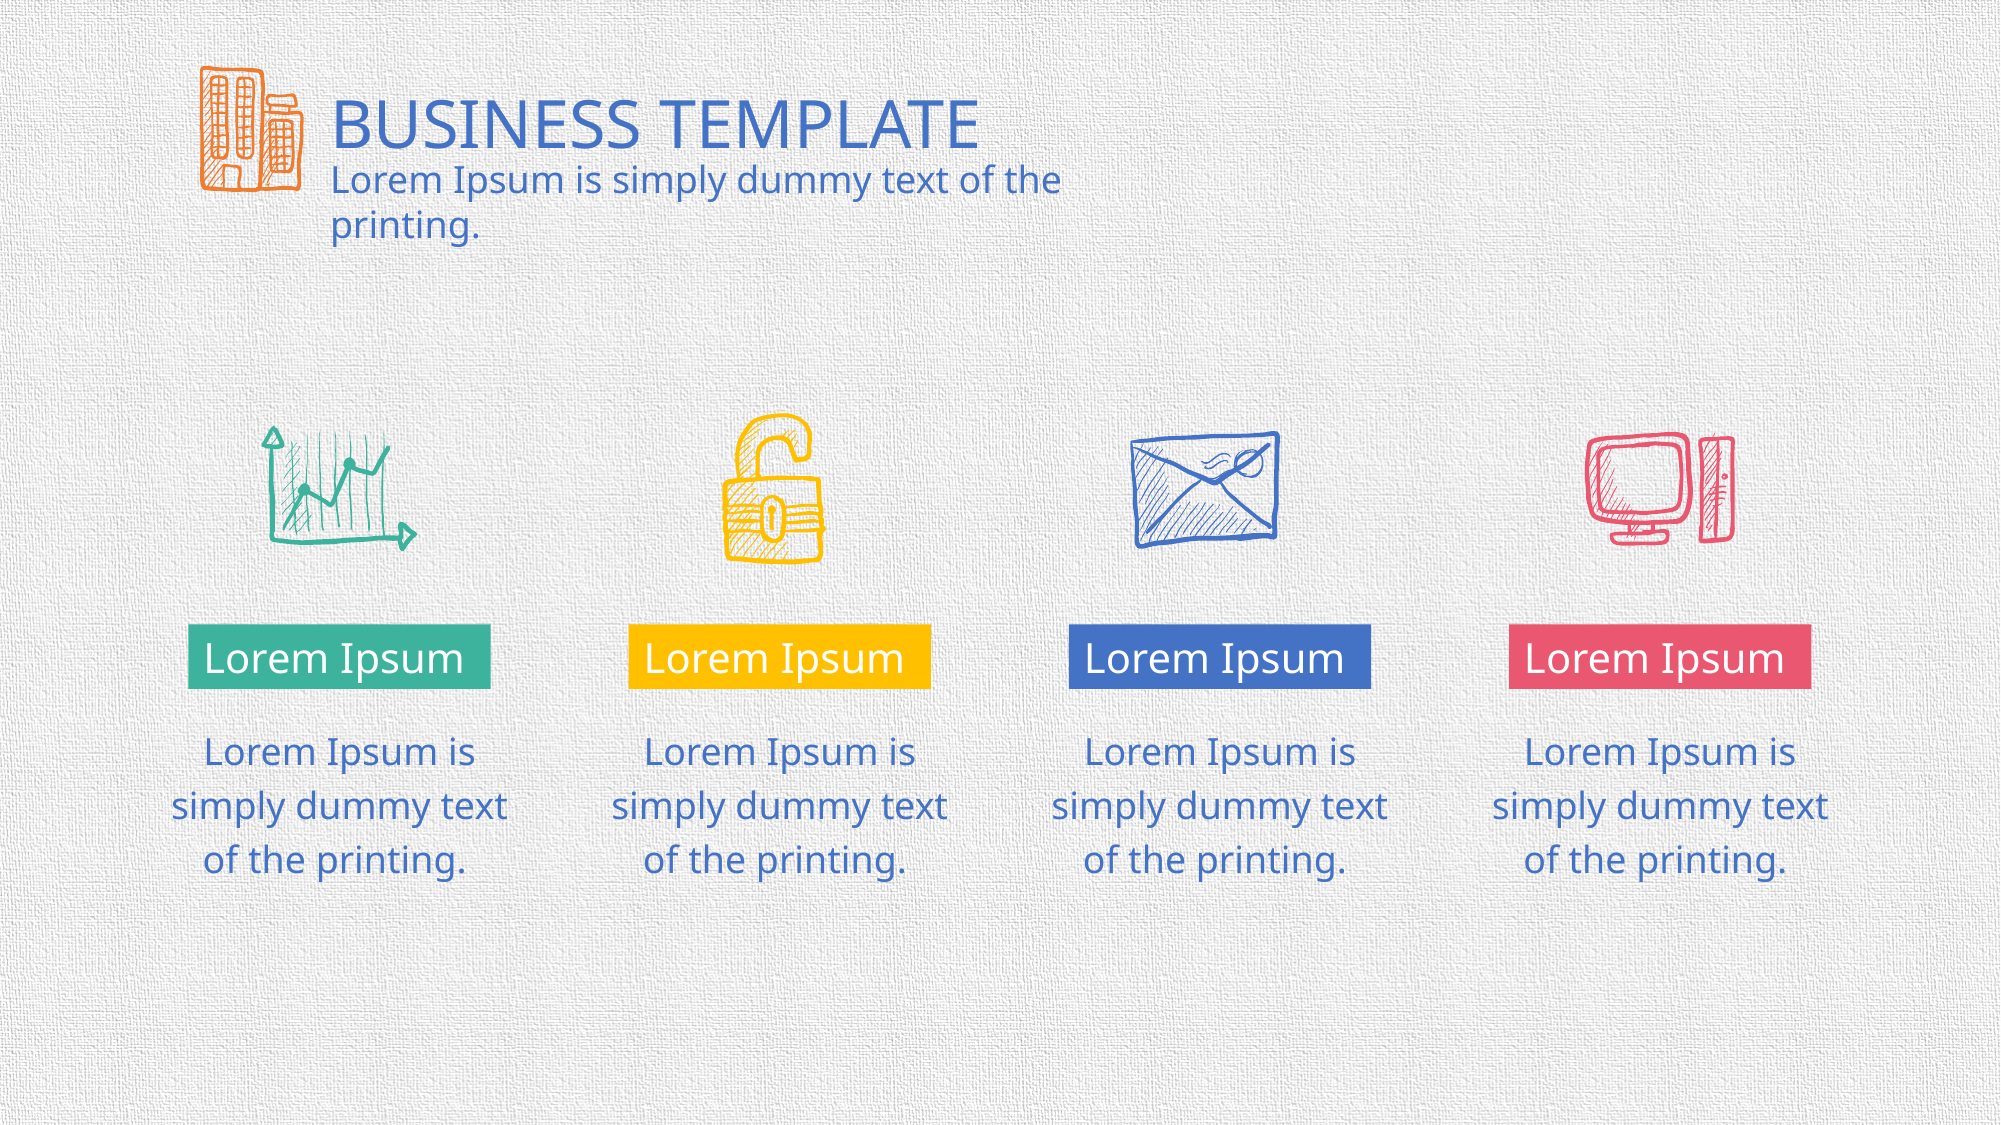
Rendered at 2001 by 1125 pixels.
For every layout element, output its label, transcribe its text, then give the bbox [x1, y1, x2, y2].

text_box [261, 425, 418, 552]
text_box Lorem Ipsum [188, 624, 491, 689]
text_box Lorem Ipsum [1509, 624, 1812, 689]
text_box Lorem Ipsum [628, 624, 931, 689]
text_box Lorem Ipsum is simply dummy text of the printing. [1464, 711, 1856, 889]
text_box Lorem Ipsum is simply dummy text of the printing. [144, 711, 536, 889]
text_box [199, 64, 304, 194]
picture [0, 0, 2001, 1125]
text_box Lorem Ipsum [1068, 624, 1372, 689]
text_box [1584, 431, 1737, 547]
text_box Lorem Ipsum is simply dummy text of the printing. [1024, 711, 1416, 889]
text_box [721, 412, 826, 565]
text_box Lorem Ipsum is simply dummy text of the printing. [584, 711, 976, 889]
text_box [1129, 428, 1281, 550]
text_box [315, 74, 1198, 210]
